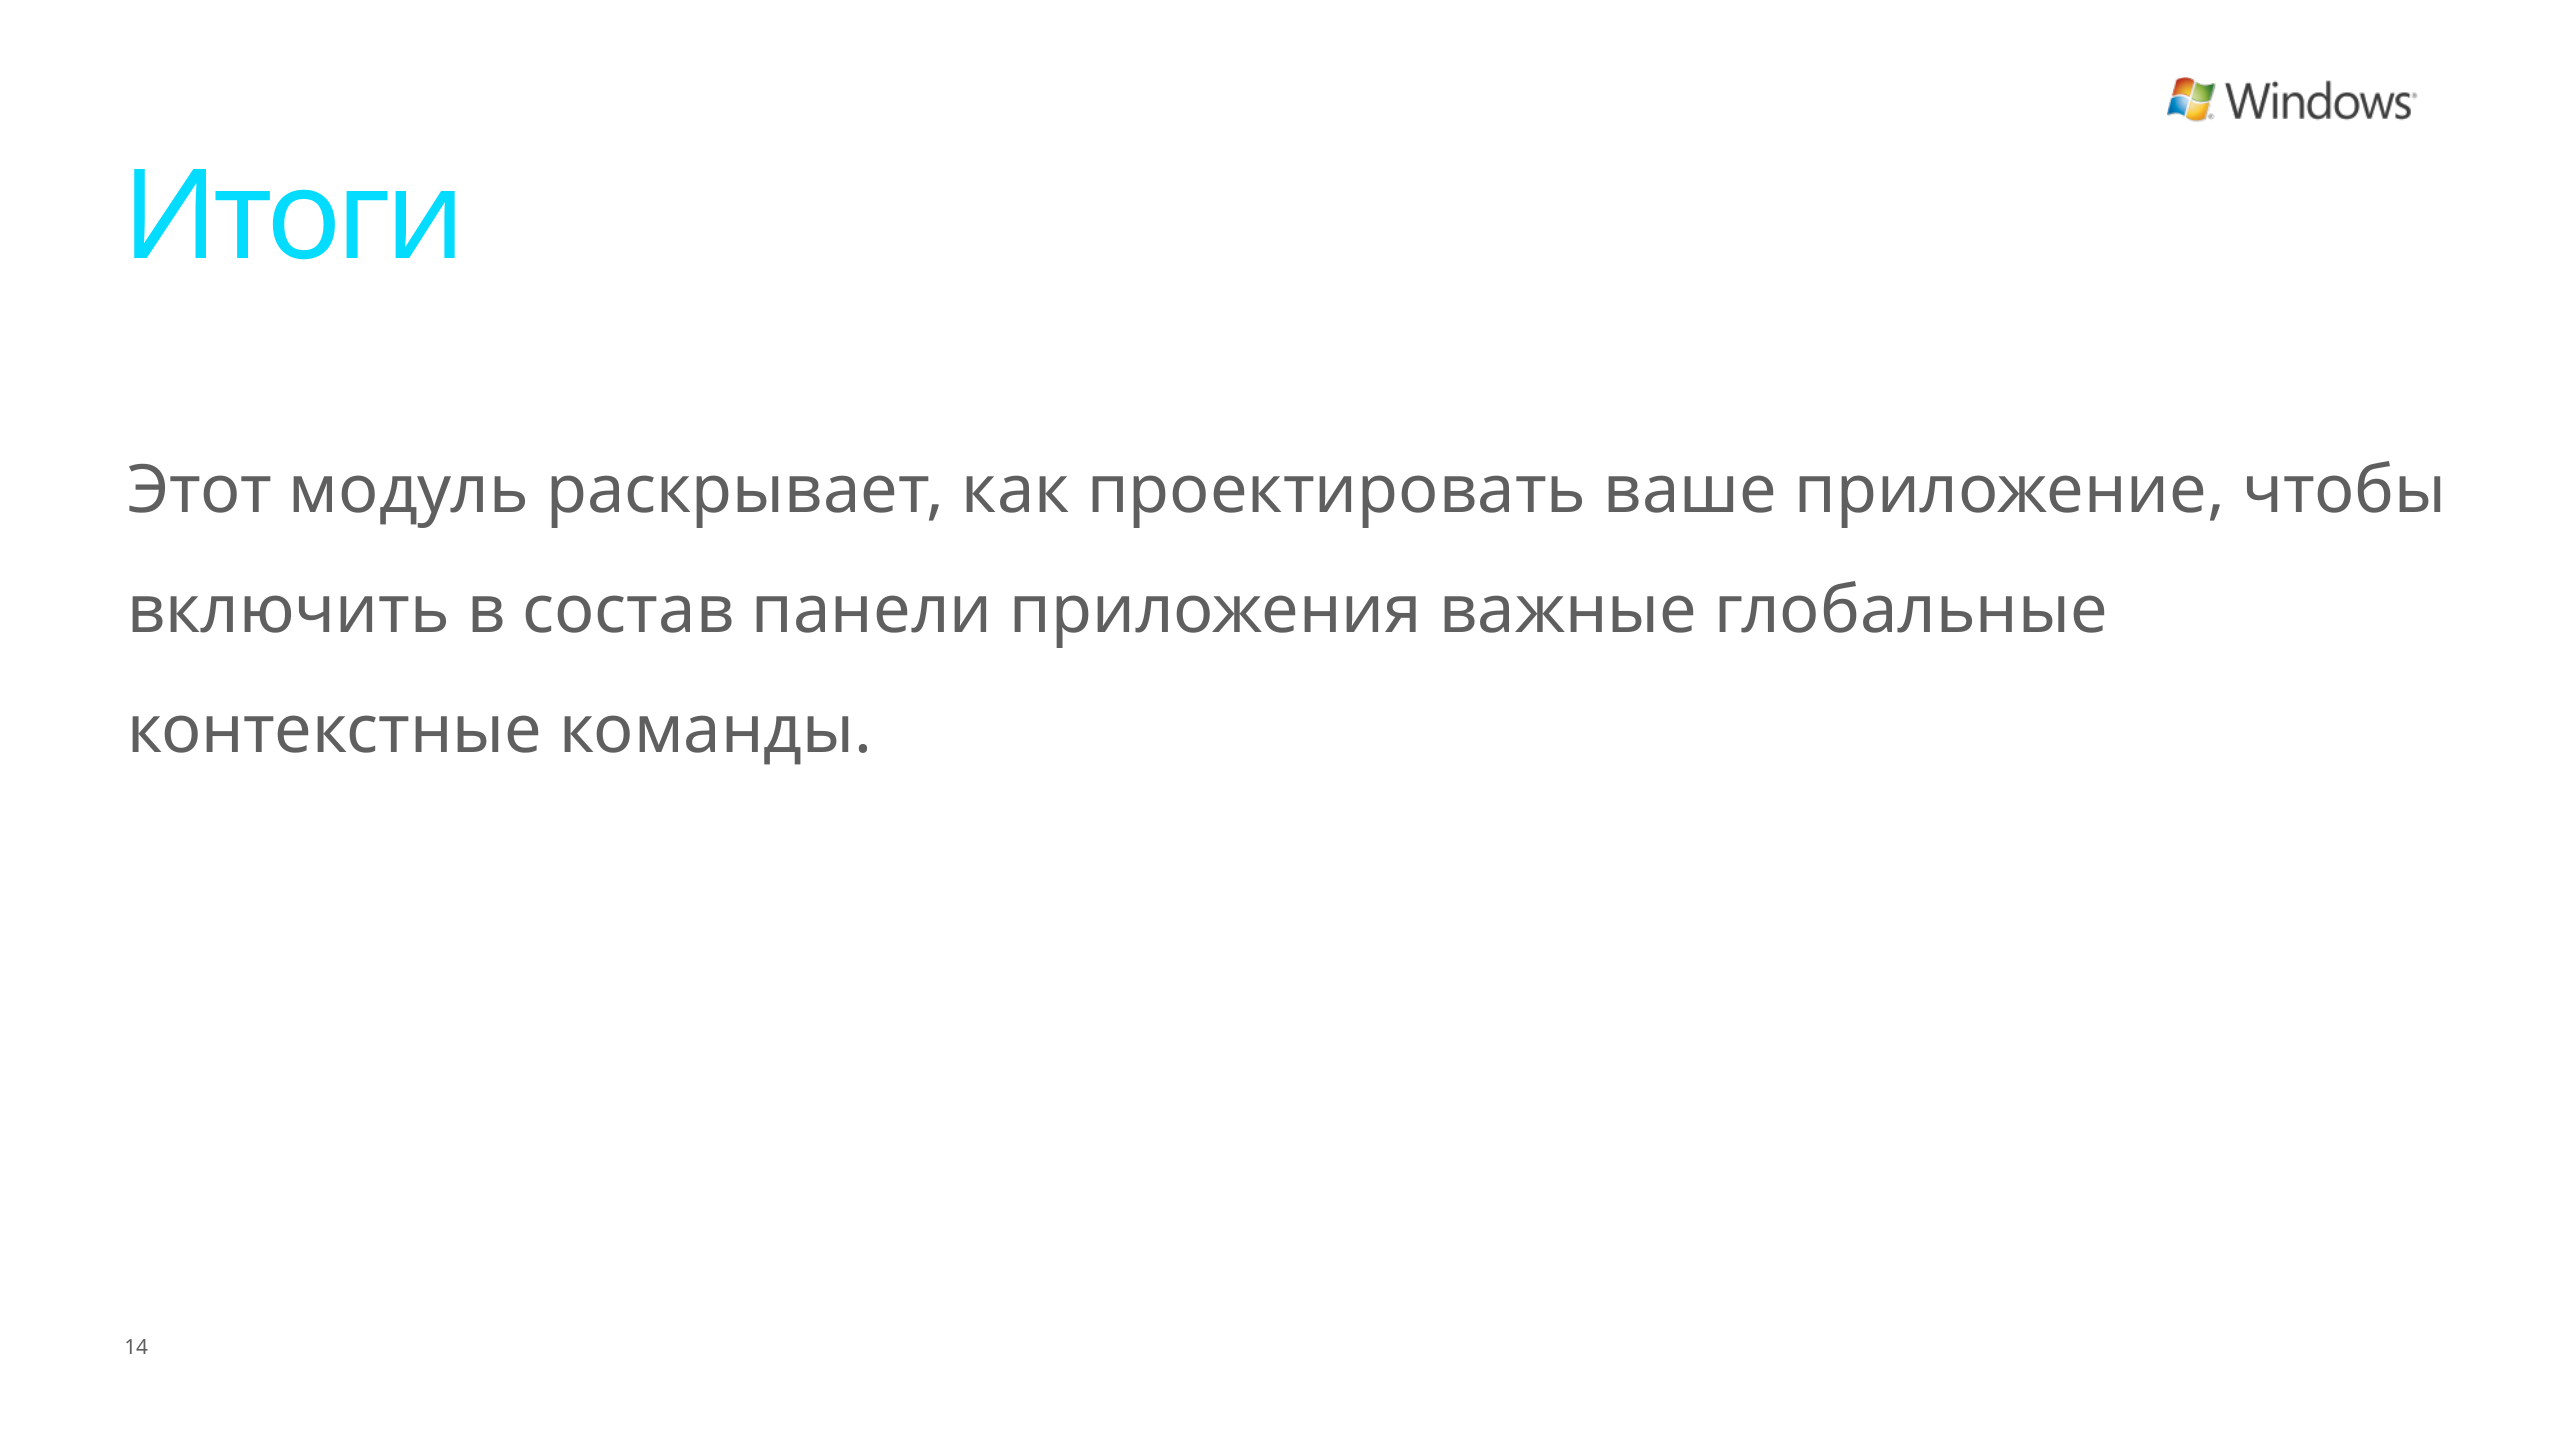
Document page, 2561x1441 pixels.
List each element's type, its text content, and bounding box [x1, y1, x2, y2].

title Итоги [122, 48, 2465, 286]
list Этот модуль раскрывает, как проектировать ваше приложение, чтобы включить в состав панели приложения важные глобальные контекстные команды. [127, 405, 2470, 770]
